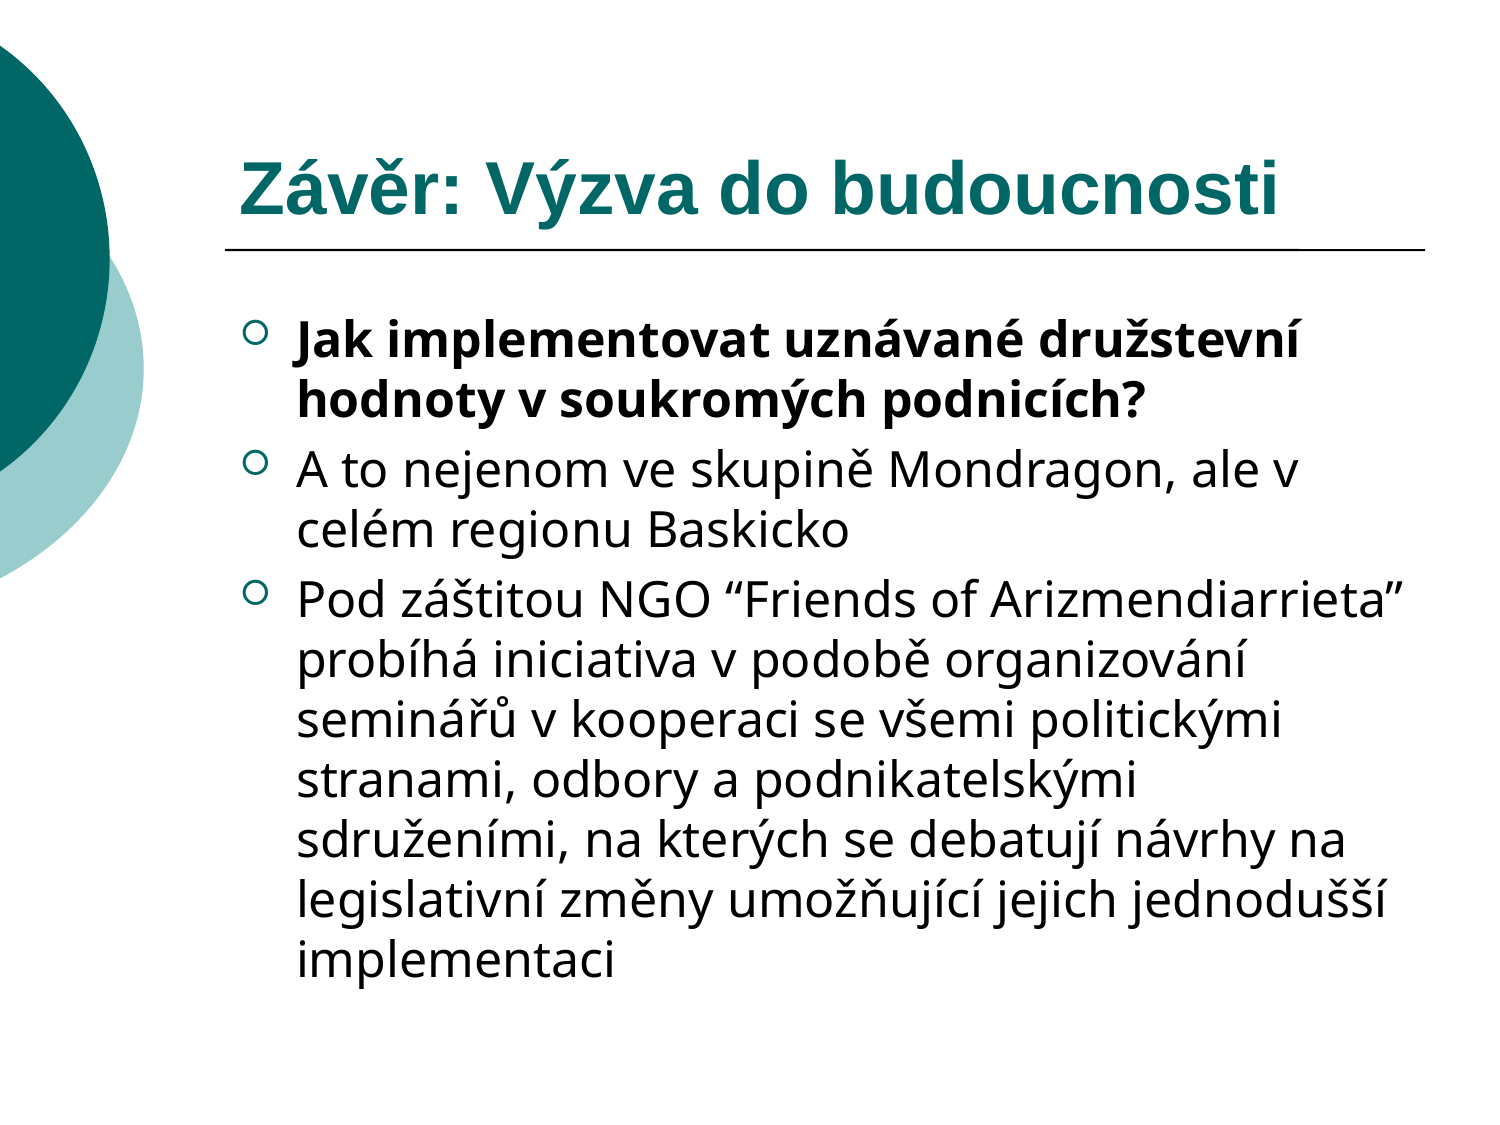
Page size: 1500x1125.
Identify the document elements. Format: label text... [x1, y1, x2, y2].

title Závěr: Výzva do budoucnosti [224, 49, 1425, 237]
list Jak implementovat uznávané družstevní hodnoty v soukromých podnicích? A to nejenom ve skupině Mondragon, ale v celém regionu Baskicko Pod záštitou NGO “Friends of Arizmendiarrieta” probíhá iniciativa v podobě organizování seminářů v kooperaci se všemi politickými stranami, odbory a podnikatelskými sdruženími, na kterých se debatují návrhy na legislativní změny umožňující jejich jednodušší implementaci [224, 299, 1425, 975]
